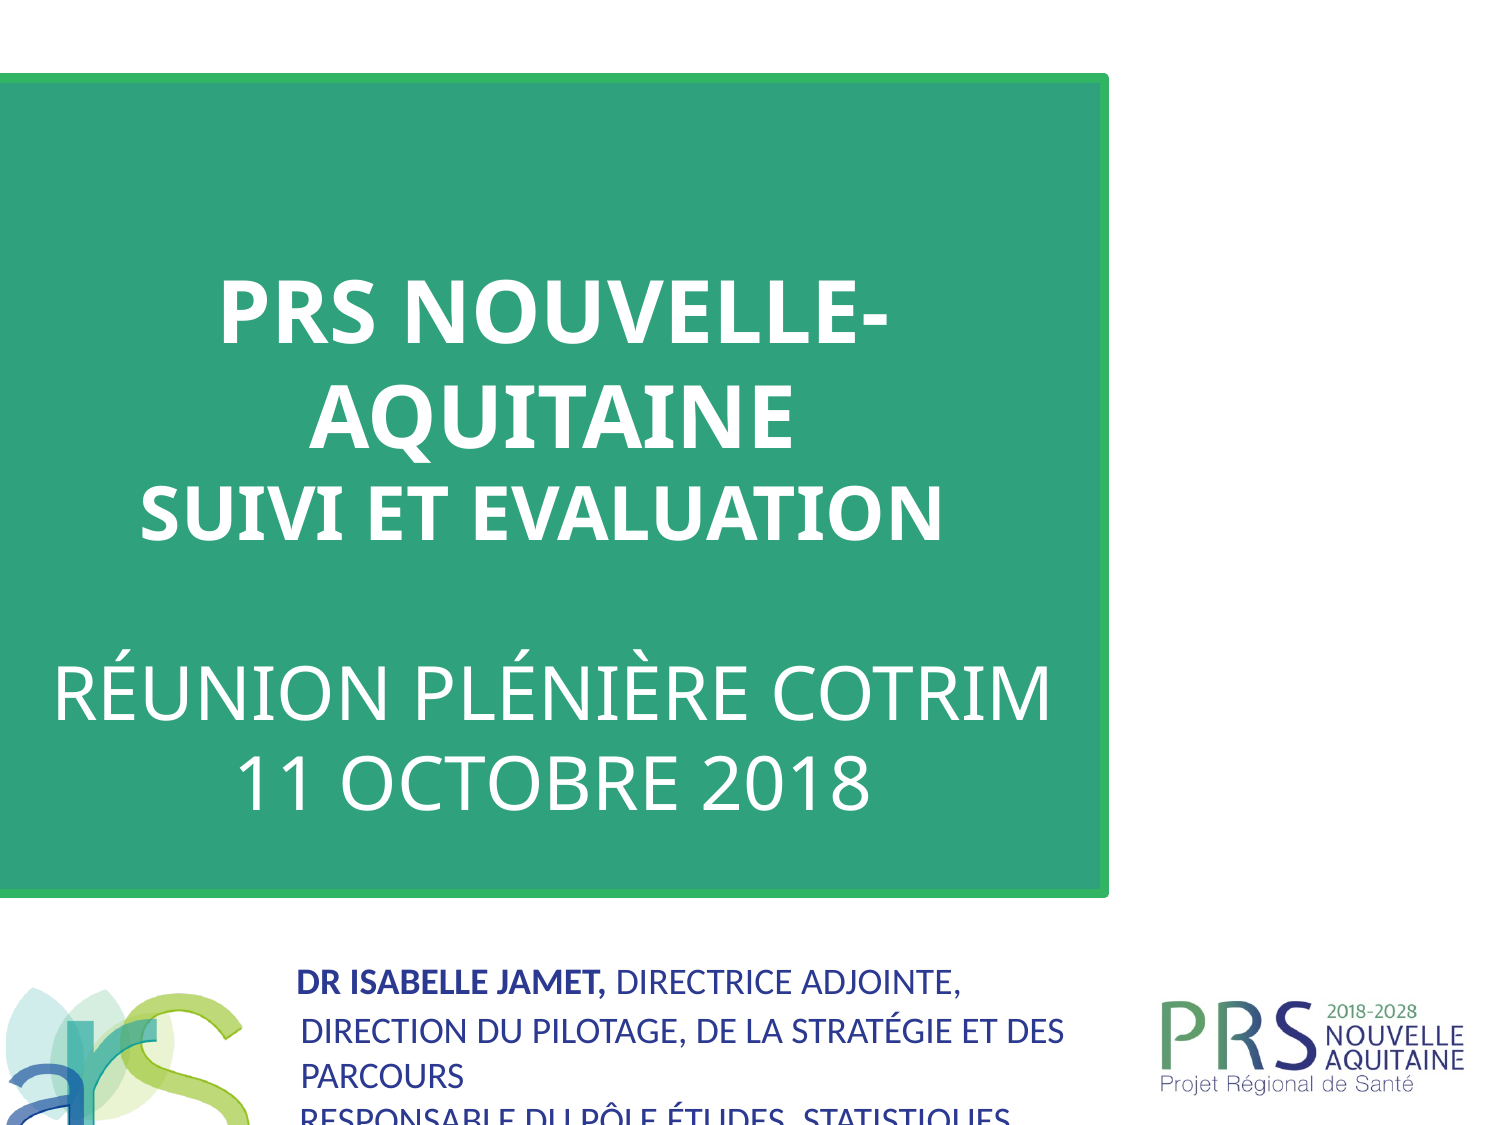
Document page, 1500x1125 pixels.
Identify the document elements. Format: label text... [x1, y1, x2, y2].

picture [5, 987, 242, 1125]
title PRS Nouvelle-Aquitaine Suivi et Evaluation Réunion Plénière COTRIM 11 octobre 2018 [0, 73, 1109, 898]
picture [1164, 997, 1470, 1096]
text_box Dr Isabelle Jamet, Directrice adjointe, Direction du pilotage, de la stratégie et des parcours responsable du pôle études, statistiques, évaluation [242, 928, 1164, 1125]
